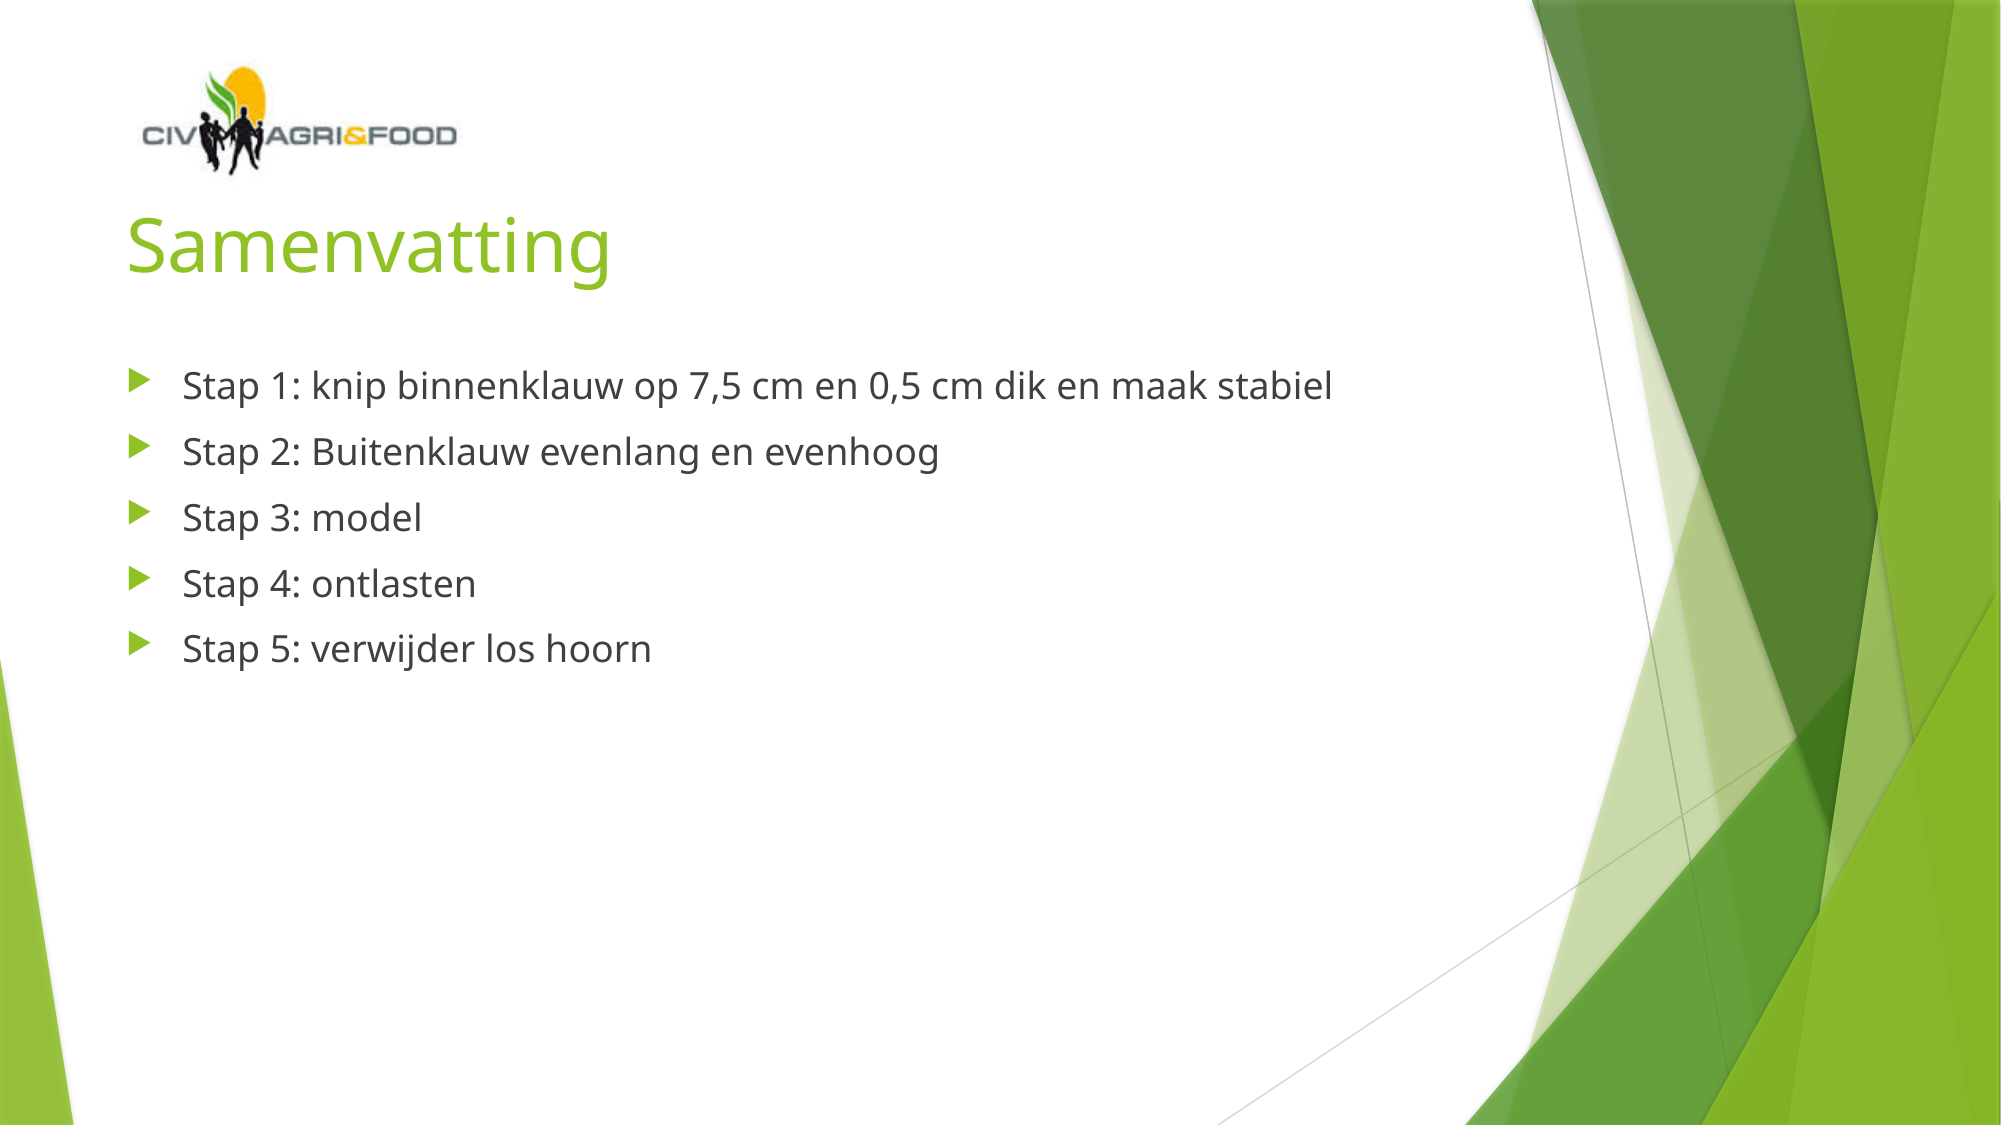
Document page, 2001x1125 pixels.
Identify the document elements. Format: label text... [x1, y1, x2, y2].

picture [137, 59, 463, 99]
list Stap 1: knip binnenklauw op 7,5 cm en 0,5 cm dik en maak stabiel Stap 2: Buitenklauw evenlang en evenhoog Stap 3: model Stap 4: ontlasten Stap 5: verwijder los hoorn [111, 354, 1522, 992]
title Samenvatting [111, 99, 1522, 317]
